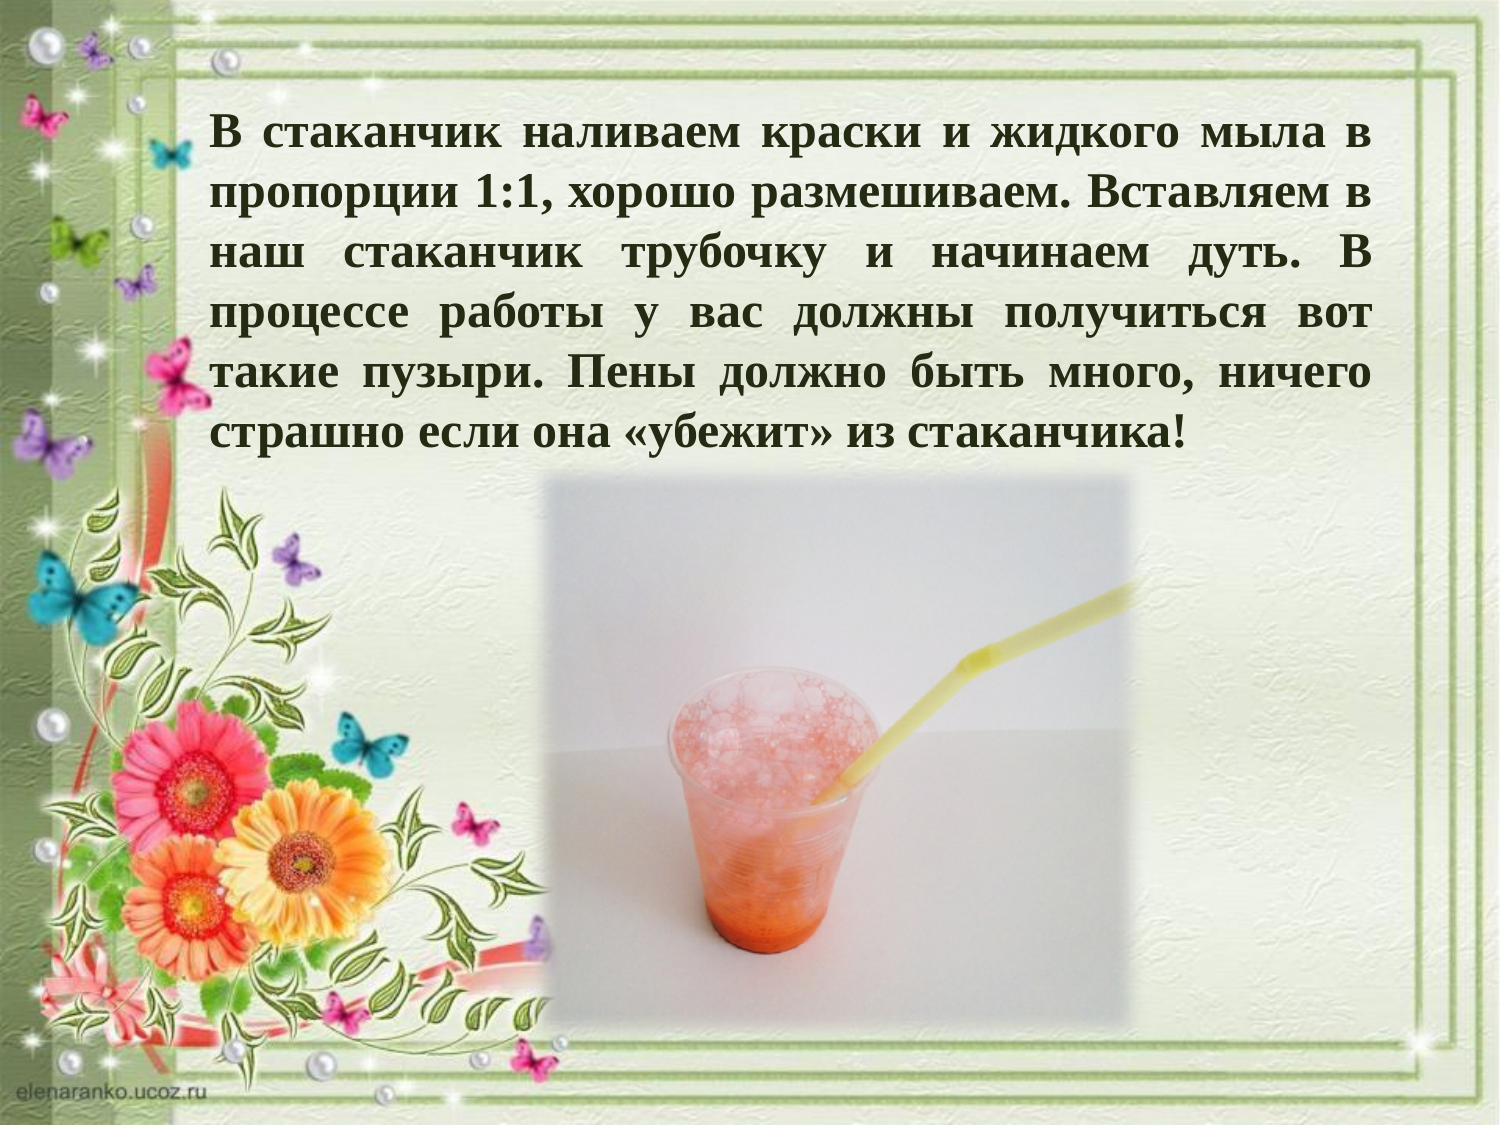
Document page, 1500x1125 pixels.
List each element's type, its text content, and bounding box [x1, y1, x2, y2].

picture [0, 0, 1500, 1125]
text_box В стаканчик наливаем краски и жидкого мыла в пропорции 1:1, хорошо размешиваем. Вставляем в наш стаканчик трубочку и начинаем дуть. В процессе работы у вас должны получиться вот такие пузыри. Пены должно быть много, ничего страшно если она «убежит» из стаканчика! [194, 89, 1388, 525]
